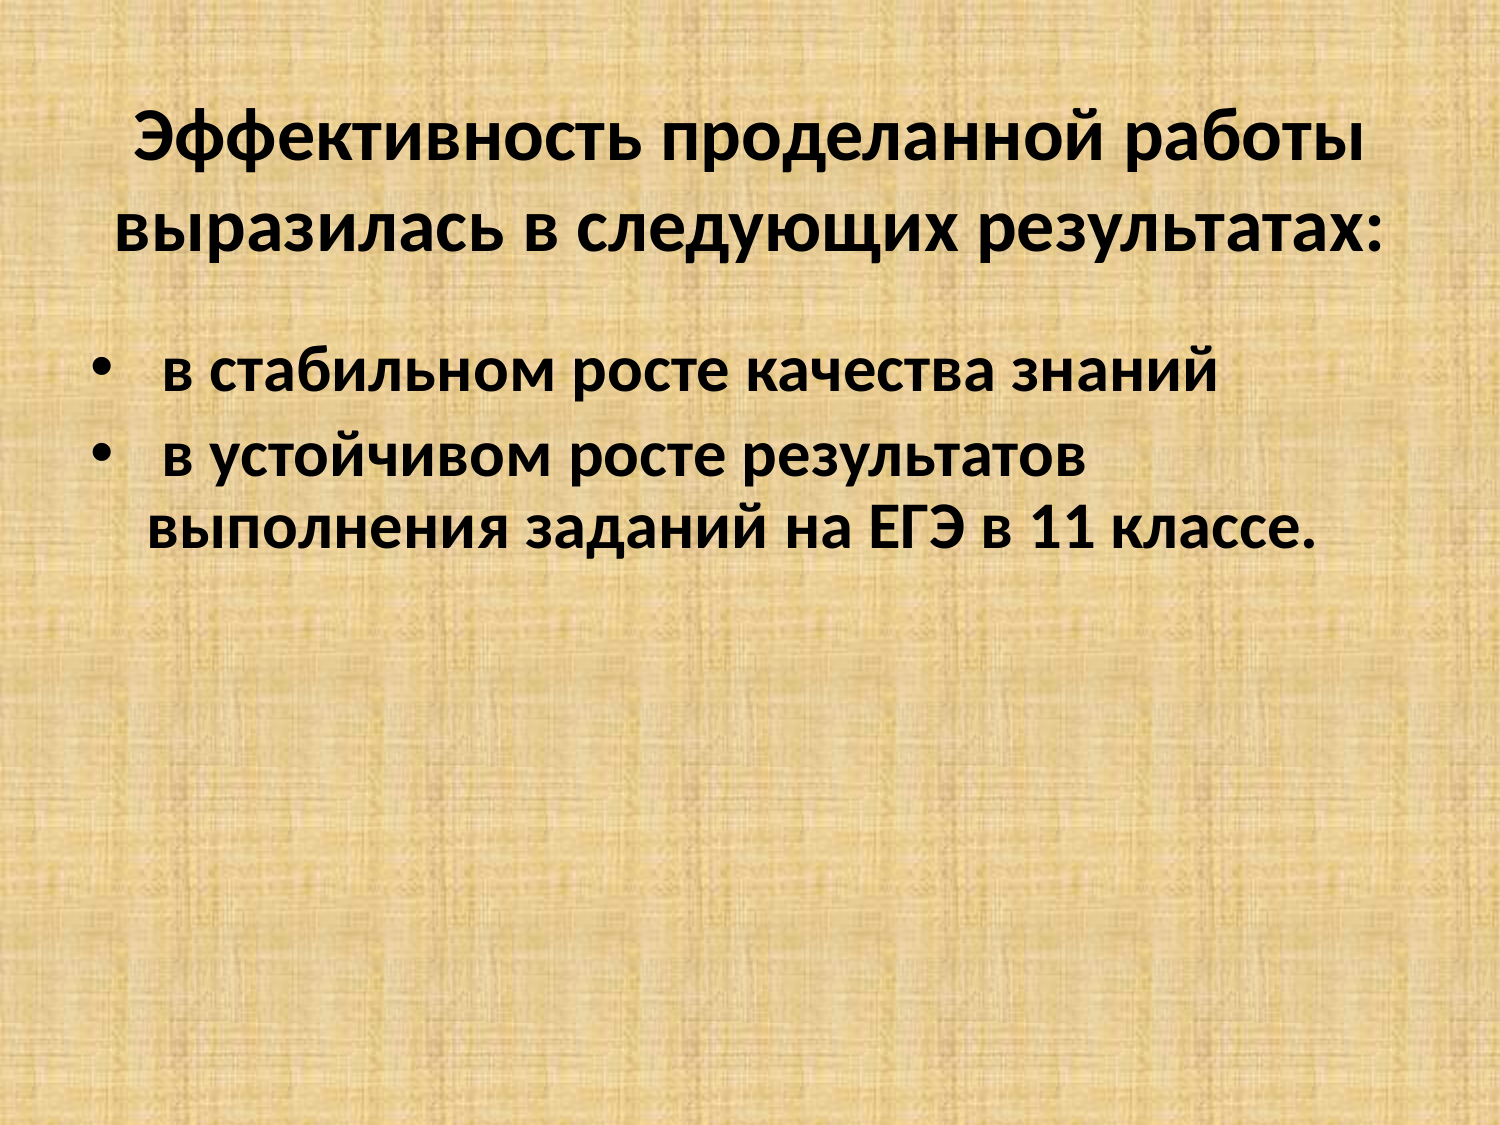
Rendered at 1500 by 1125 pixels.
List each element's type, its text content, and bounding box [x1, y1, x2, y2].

list в стабильном росте качества знаний в устойчивом росте результатов выполнения заданий на ЕГЭ в 11 классе. [74, 326, 1426, 1006]
title Эффективность проделанной работы выразилась в следующих результатах: [74, 44, 1426, 326]
picture [0, 0, 1500, 1125]
